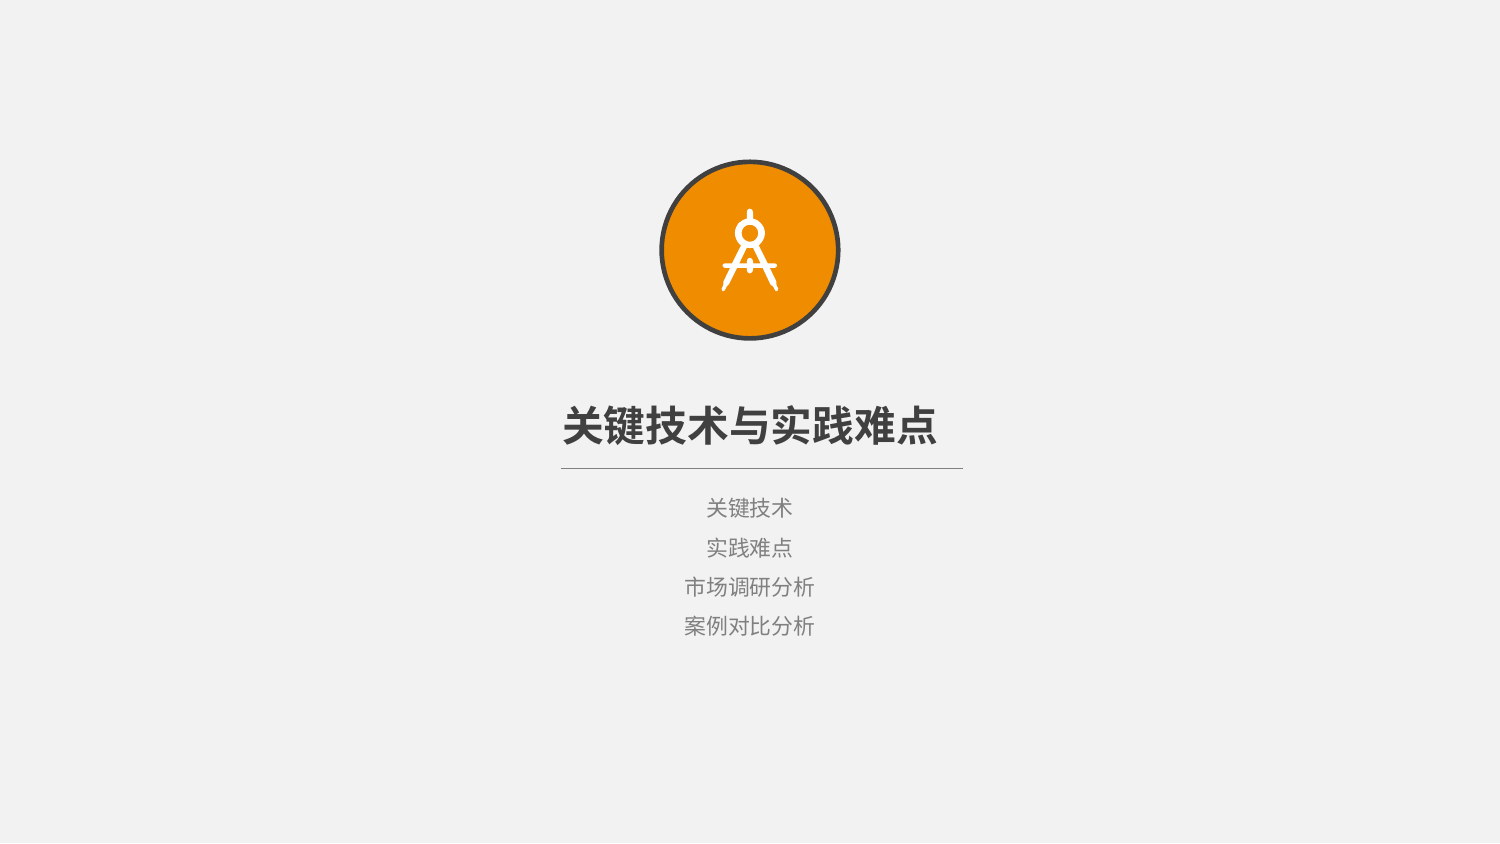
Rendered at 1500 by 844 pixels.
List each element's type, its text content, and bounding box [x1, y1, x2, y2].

text_box [721, 208, 779, 292]
text_box [659, 159, 841, 341]
text_box 关键技术与实践难点 [547, 391, 953, 457]
text_box 关键技术 实践难点 市场调研分析 案例对比分析 [669, 478, 830, 647]
